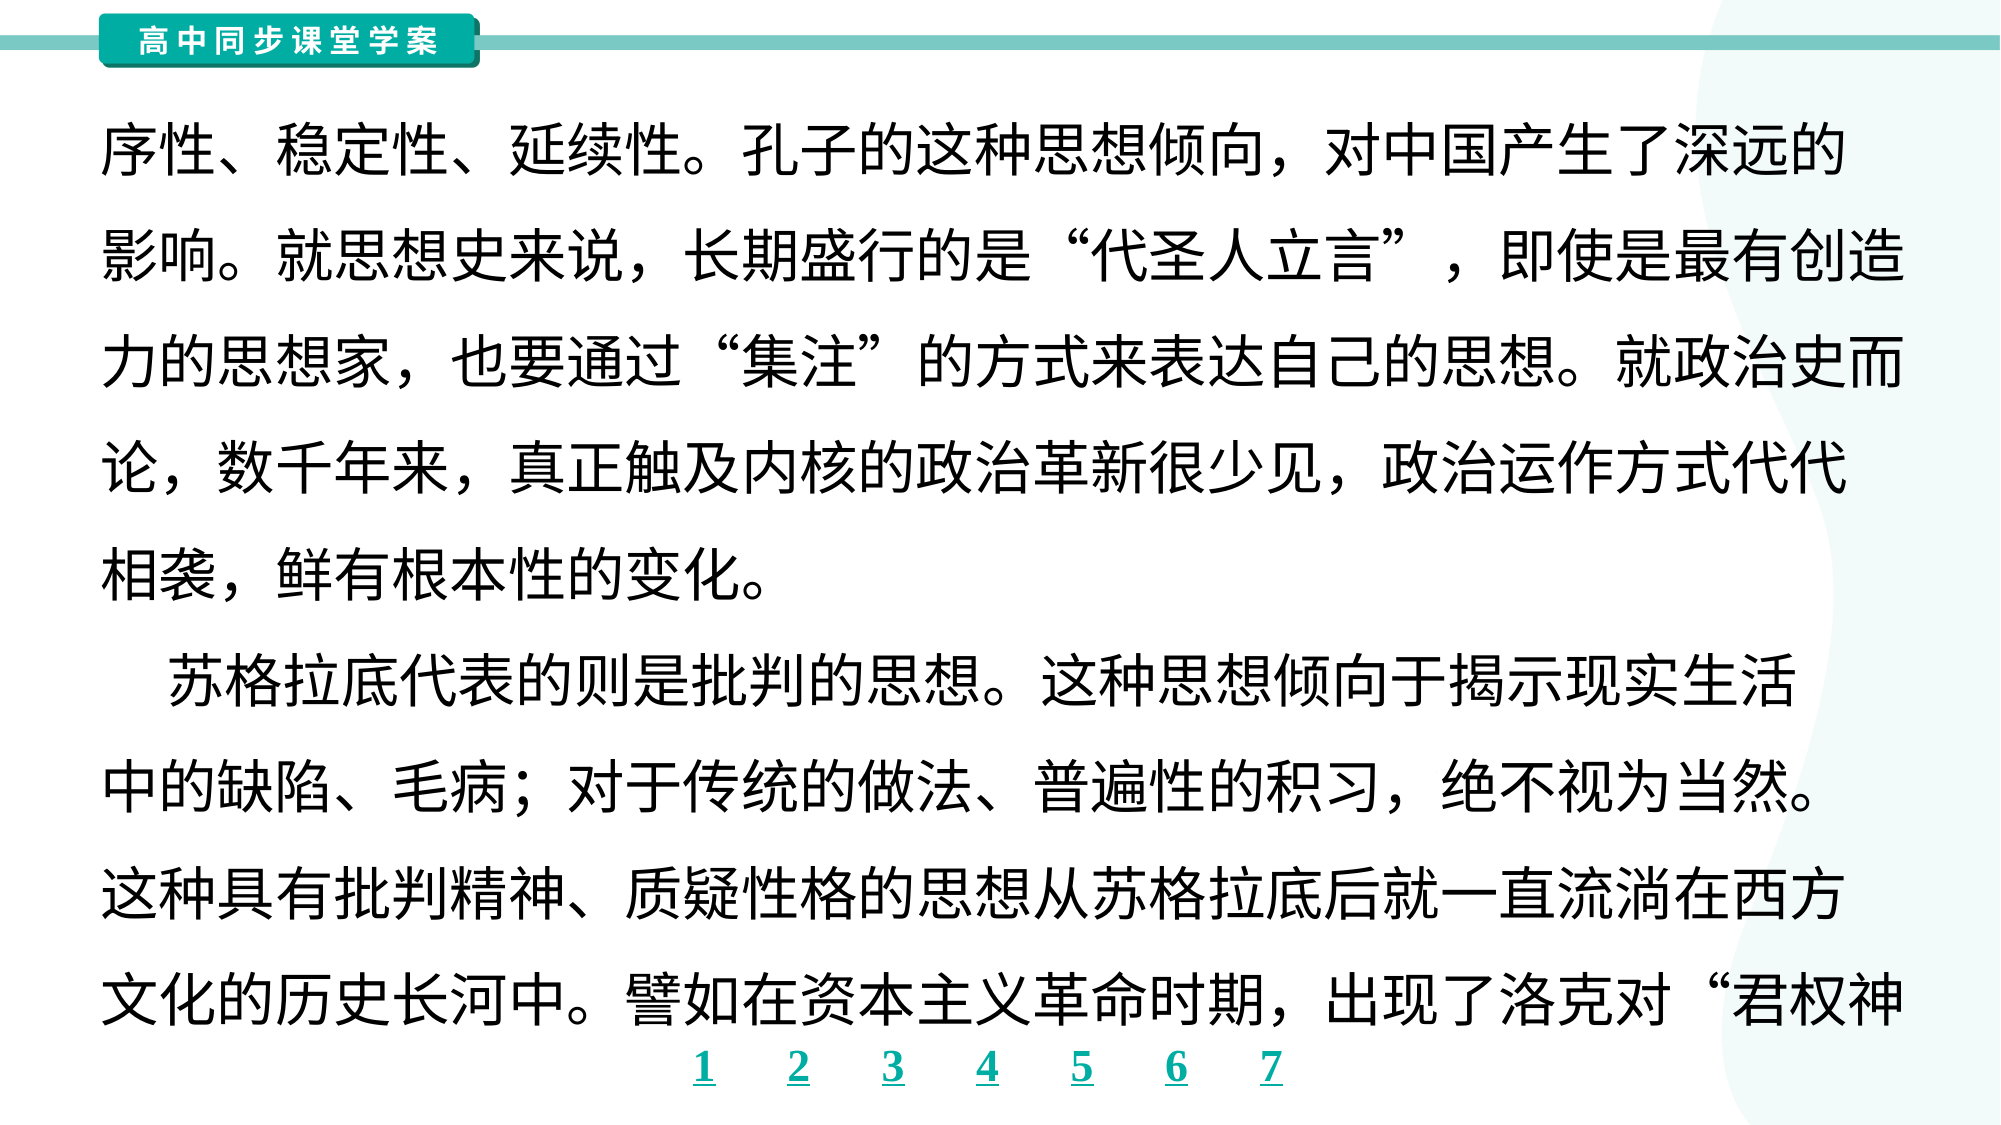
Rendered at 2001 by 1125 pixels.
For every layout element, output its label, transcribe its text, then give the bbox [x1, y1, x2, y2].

text_box 序性、稳定性、延续性。孔子的这种思想倾向，对中国产生了深远的 影响。就思想史来说，长期盛行的是“代圣人立言”，即使是最有创造 力的思想家，也要通过“集注”的方式来表达自己的思想。就政治史而 论，数千年来，真正触及内核的政治革新很少见，政治运作方式代代 相袭，鲜有根本性的变化。 苏格拉底代表的则是批判的思想。这种思想倾向于揭示现实生活 中的缺陷、毛病；对于传统的做法、普遍性的积习，绝不视为当然。 这种具有批判精神、质疑性格的思想从苏格拉底后就一直流淌在西方 文化的历史长河中。譬如在资本主义革命时期，出现了洛克对“君权神 [100, 76, 1899, 1033]
picture [0, 0, 2000, 1125]
